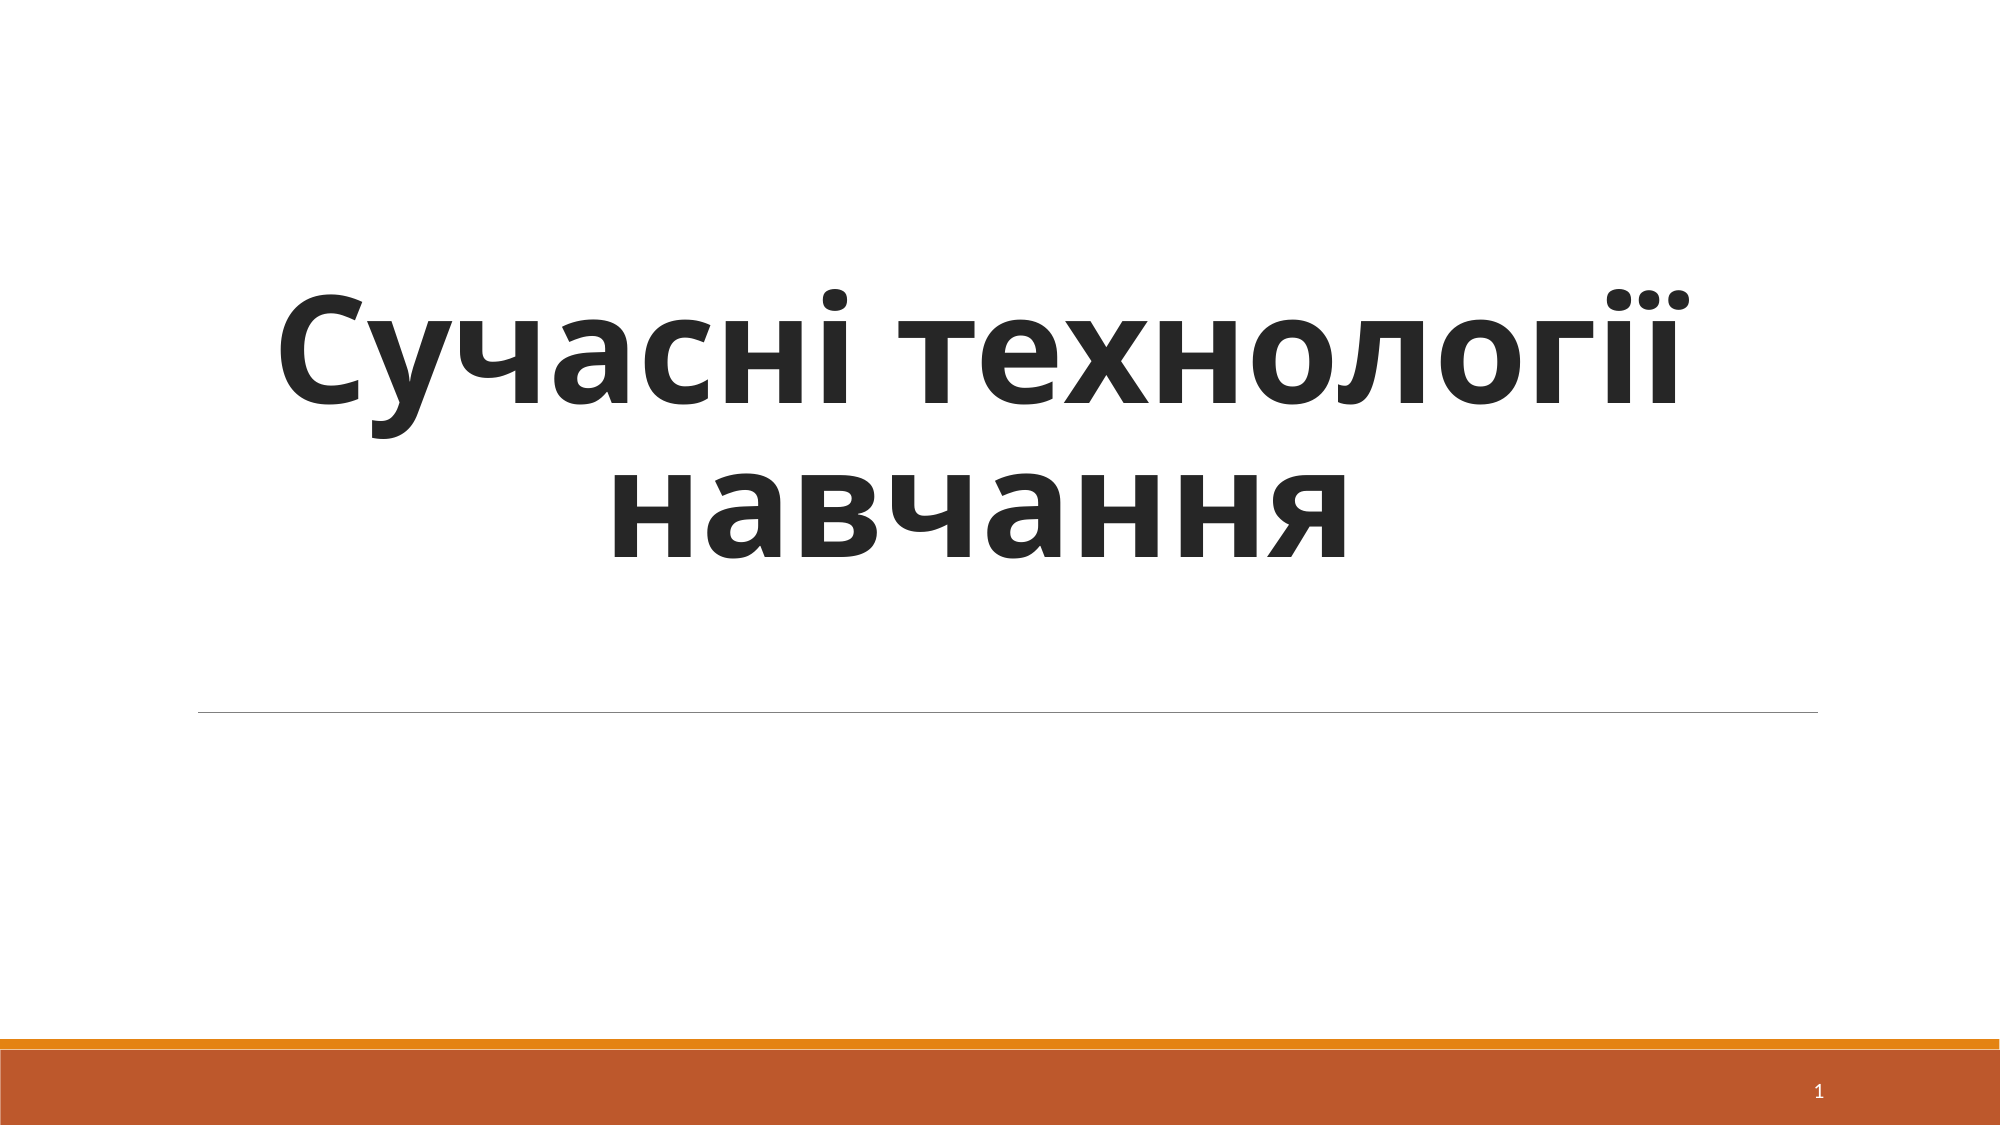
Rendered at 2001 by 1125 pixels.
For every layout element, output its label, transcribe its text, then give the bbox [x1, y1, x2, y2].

slide_number 1 [1624, 1059, 1840, 1120]
title Сучасні технології навчання [229, 203, 1730, 596]
